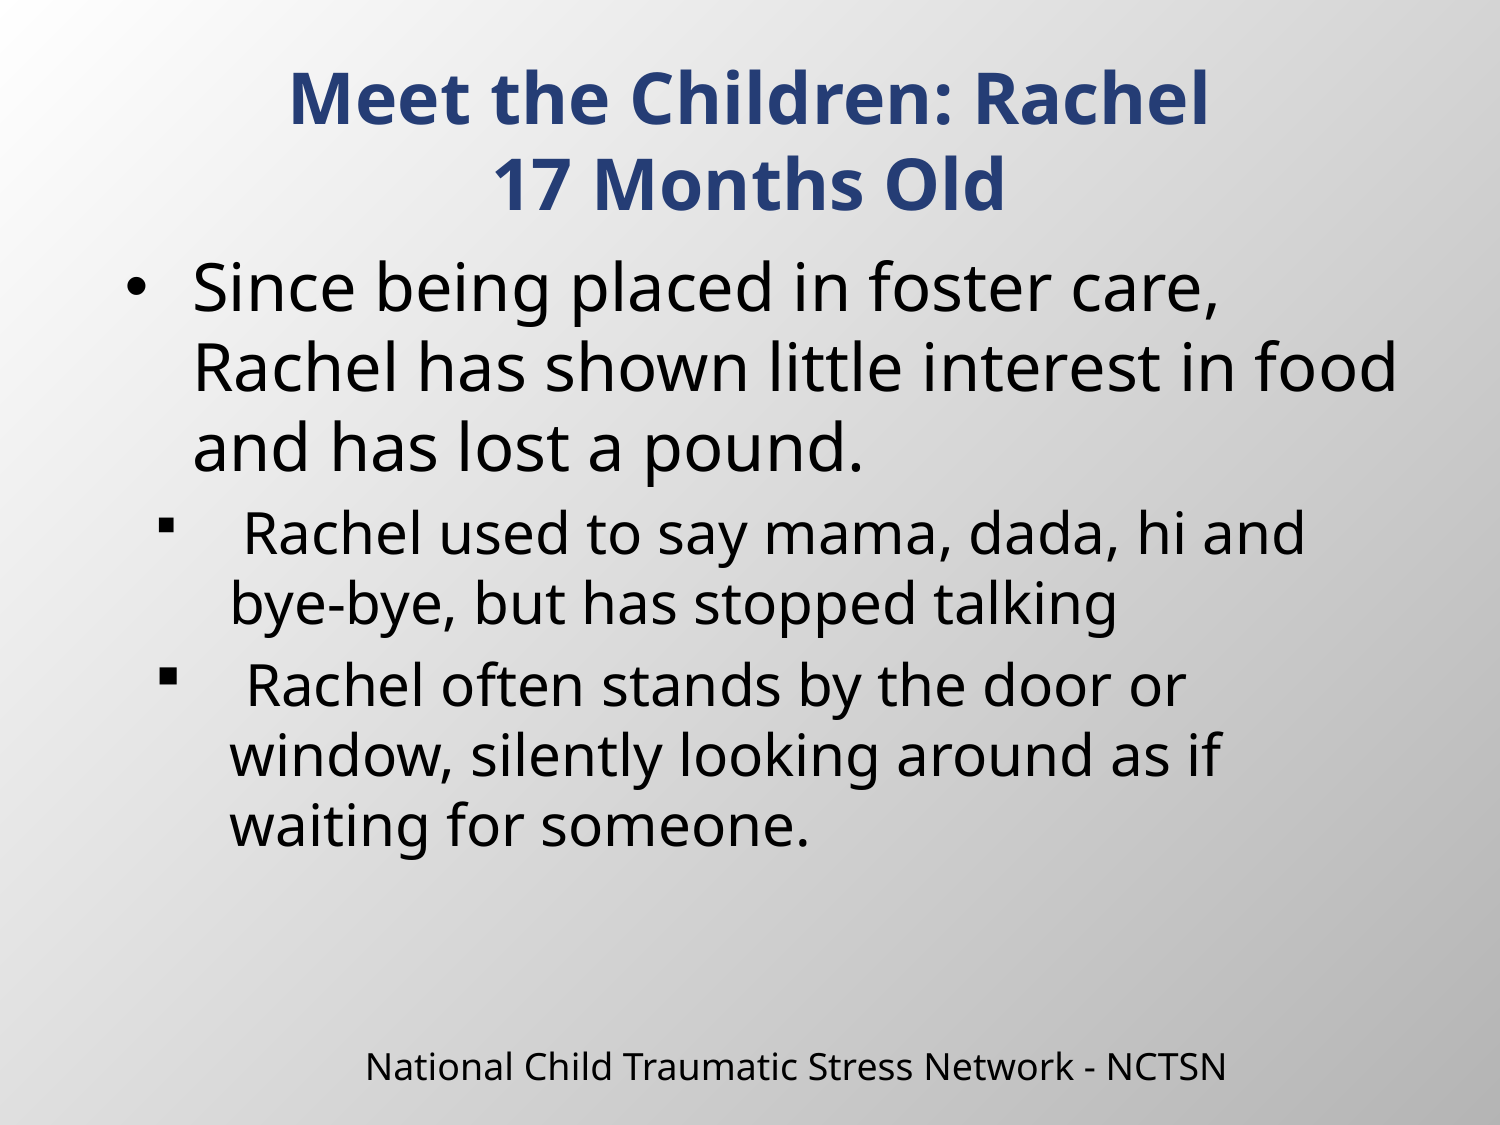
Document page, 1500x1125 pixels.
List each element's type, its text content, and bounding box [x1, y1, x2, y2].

text_box National Child Traumatic Stress Network - NCTSN [349, 1035, 1457, 1096]
list Since being placed in foster care, Rachel has shown little interest in food and has lost a pound. Rachel used to say mama, dada, hi and bye-bye, but has stopped talking Rachel often stands by the door or window, silently looking around as if waiting for someone. [87, 237, 1438, 1010]
title Meet the Children: Rachel 17 Months Old [75, 45, 1425, 233]
